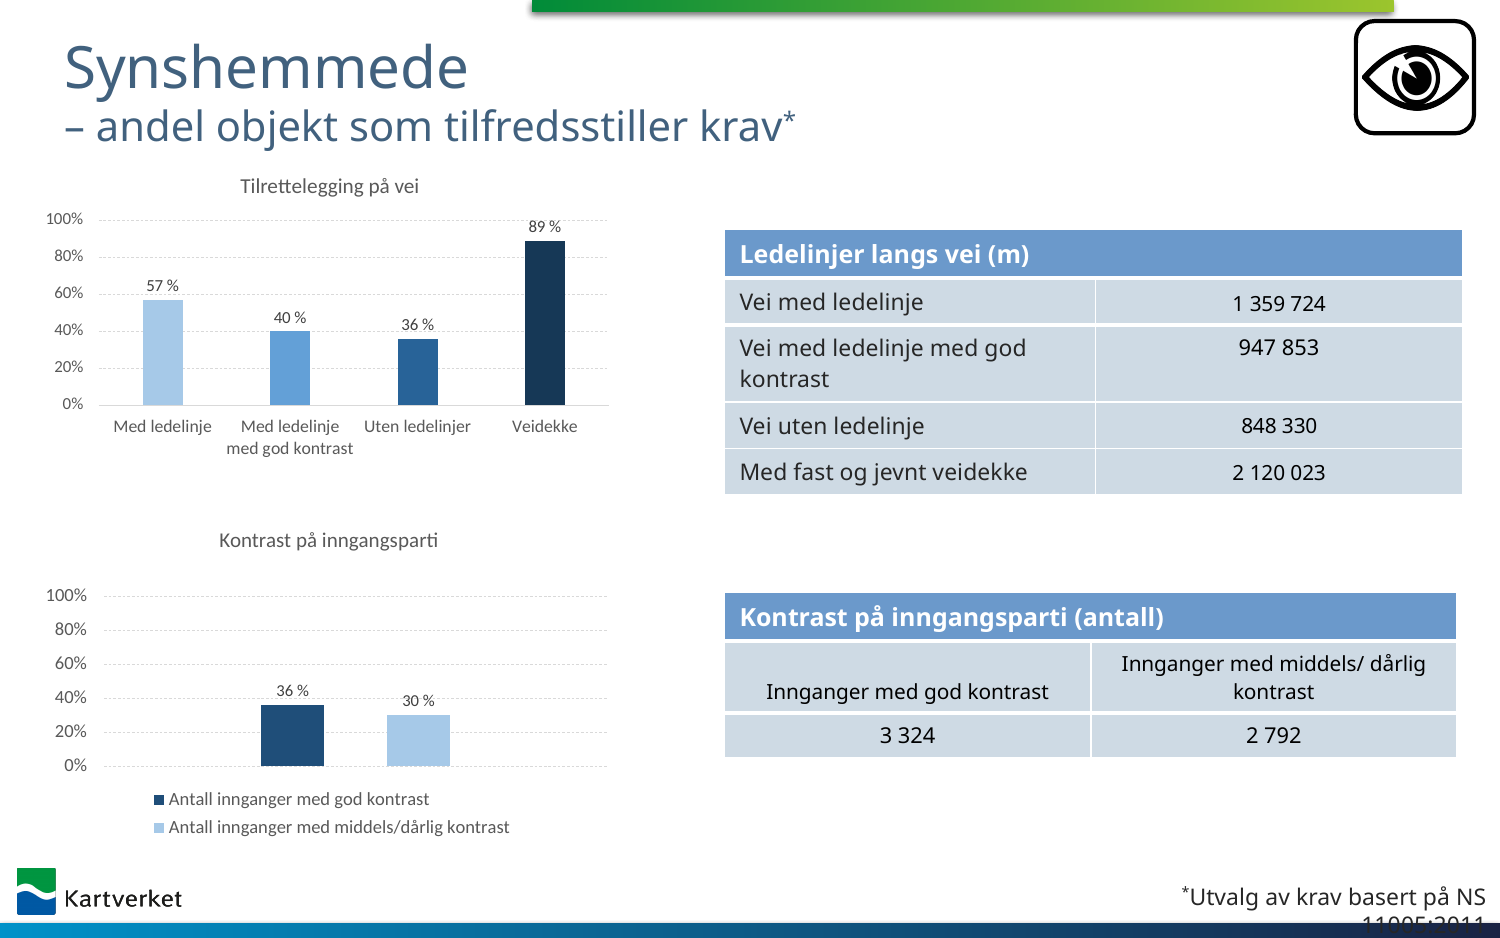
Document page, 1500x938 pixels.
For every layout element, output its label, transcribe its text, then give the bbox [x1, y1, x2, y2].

table_cell 2 792 [1092, 715, 1456, 757]
table_cell Innganger med god kontrast [725, 643, 1090, 711]
text_box *Utvalg av krav basert på NS 11005:2011 [1068, 873, 1500, 938]
table_cell Innganger med middels/ dårlig kontrast [1092, 643, 1456, 711]
table_cell 2 120 023 [1096, 449, 1462, 494]
table_cell 848 330 [1096, 403, 1462, 448]
table_cell Vei med ledelinje med god kontrast [725, 327, 1095, 401]
table_header Ledelinjer langs vei (m) [725, 230, 1462, 276]
table_cell 947 853 [1096, 327, 1462, 401]
table_cell 3 324 [725, 715, 1090, 757]
text_box Synshemmede – andel objekt som tilfredsstiller krav* [49, 24, 1431, 158]
table_header Kontrast på inngangsparti (antall) [725, 593, 1456, 639]
table_cell Vei med ledelinje [725, 280, 1095, 323]
table_cell Med fast og jevnt veidekke [725, 449, 1095, 494]
table_cell Vei uten ledelinje [725, 403, 1095, 448]
picture [41, 166, 619, 492]
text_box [1355, 20, 1475, 134]
table_cell 1 359 724 [1096, 280, 1462, 323]
picture [41, 520, 617, 846]
